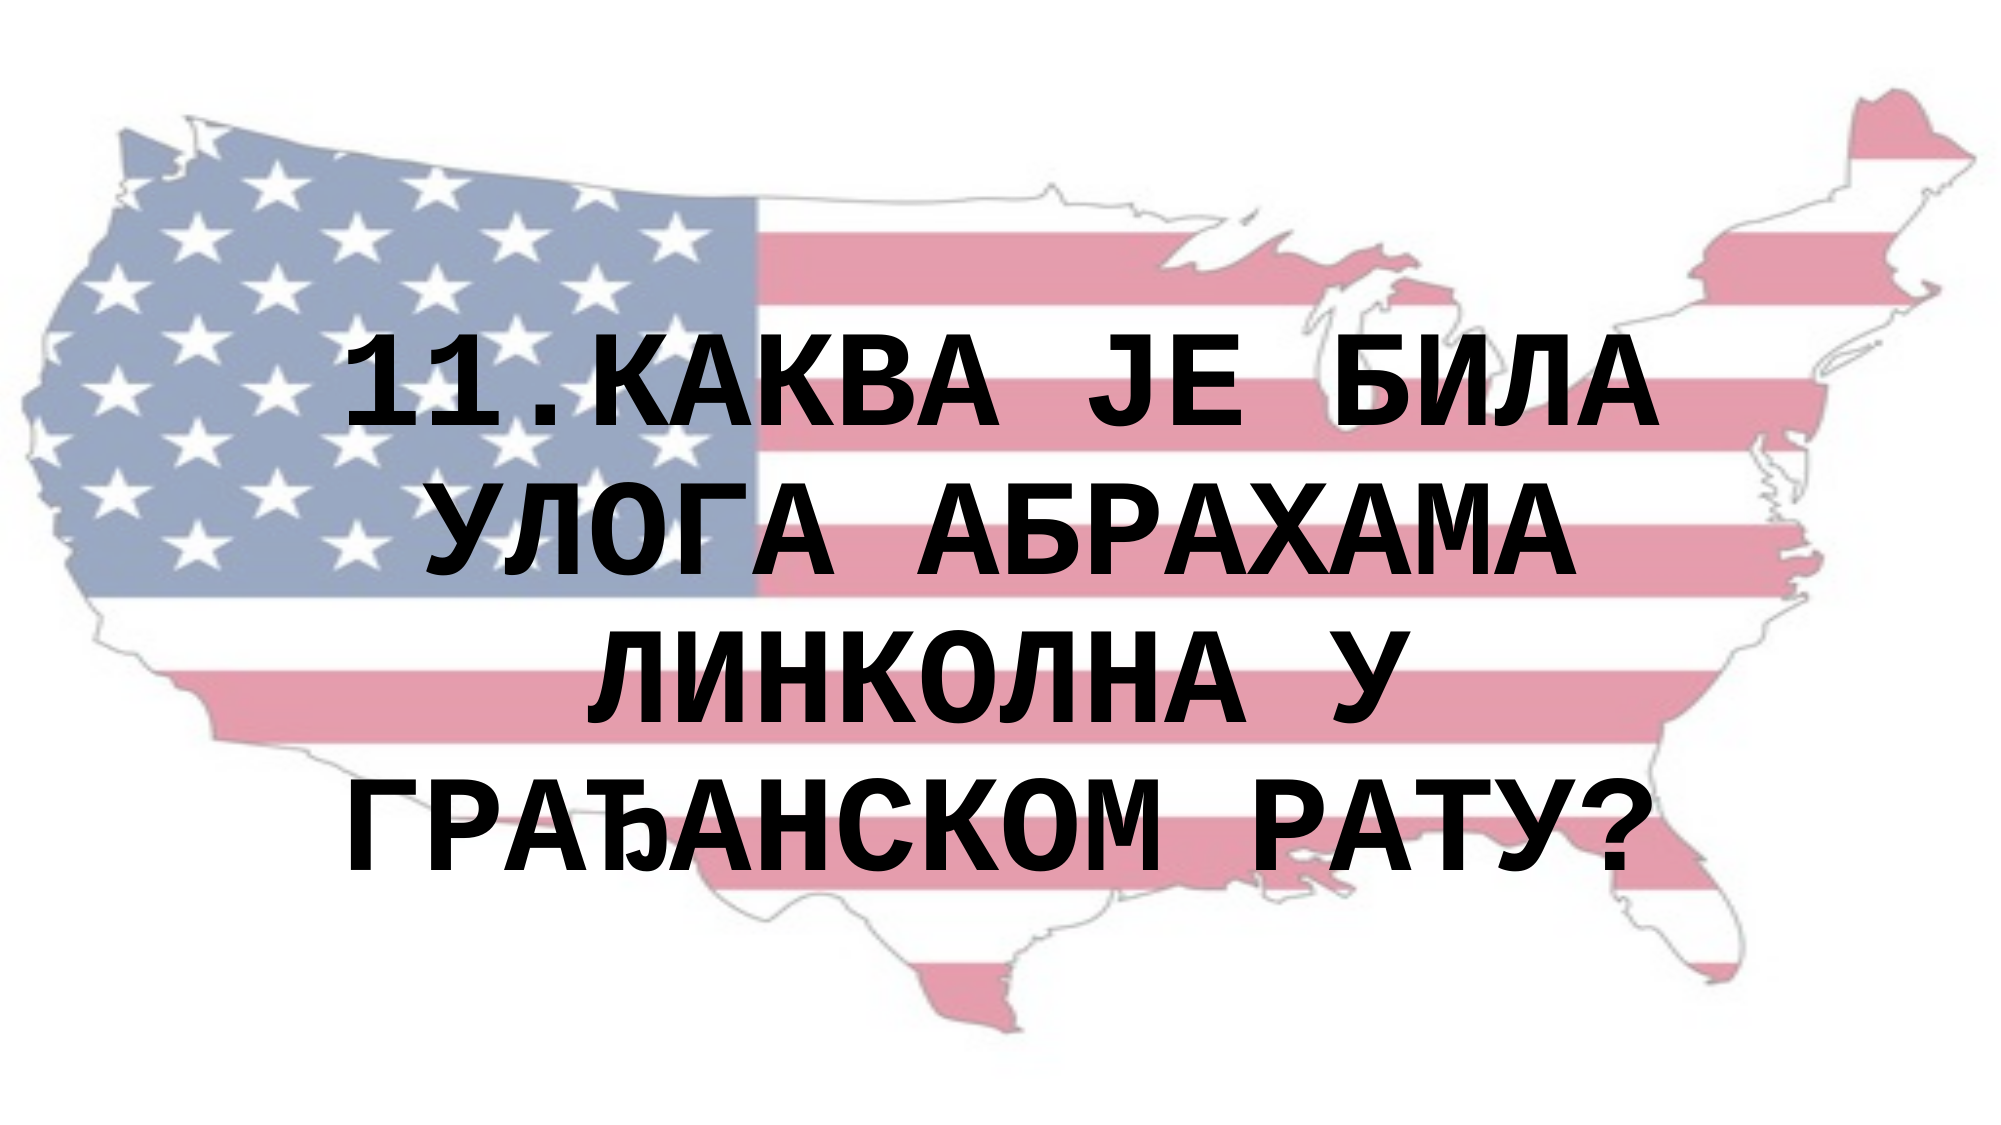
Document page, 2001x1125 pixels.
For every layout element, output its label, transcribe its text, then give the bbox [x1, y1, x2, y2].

list 11.КАКВА ЈЕ БИЛА УЛОГА АБРАХАМА ЛИНКОЛНА У ГРАЂАНСКОМ РАТУ? [137, 299, 1863, 1014]
